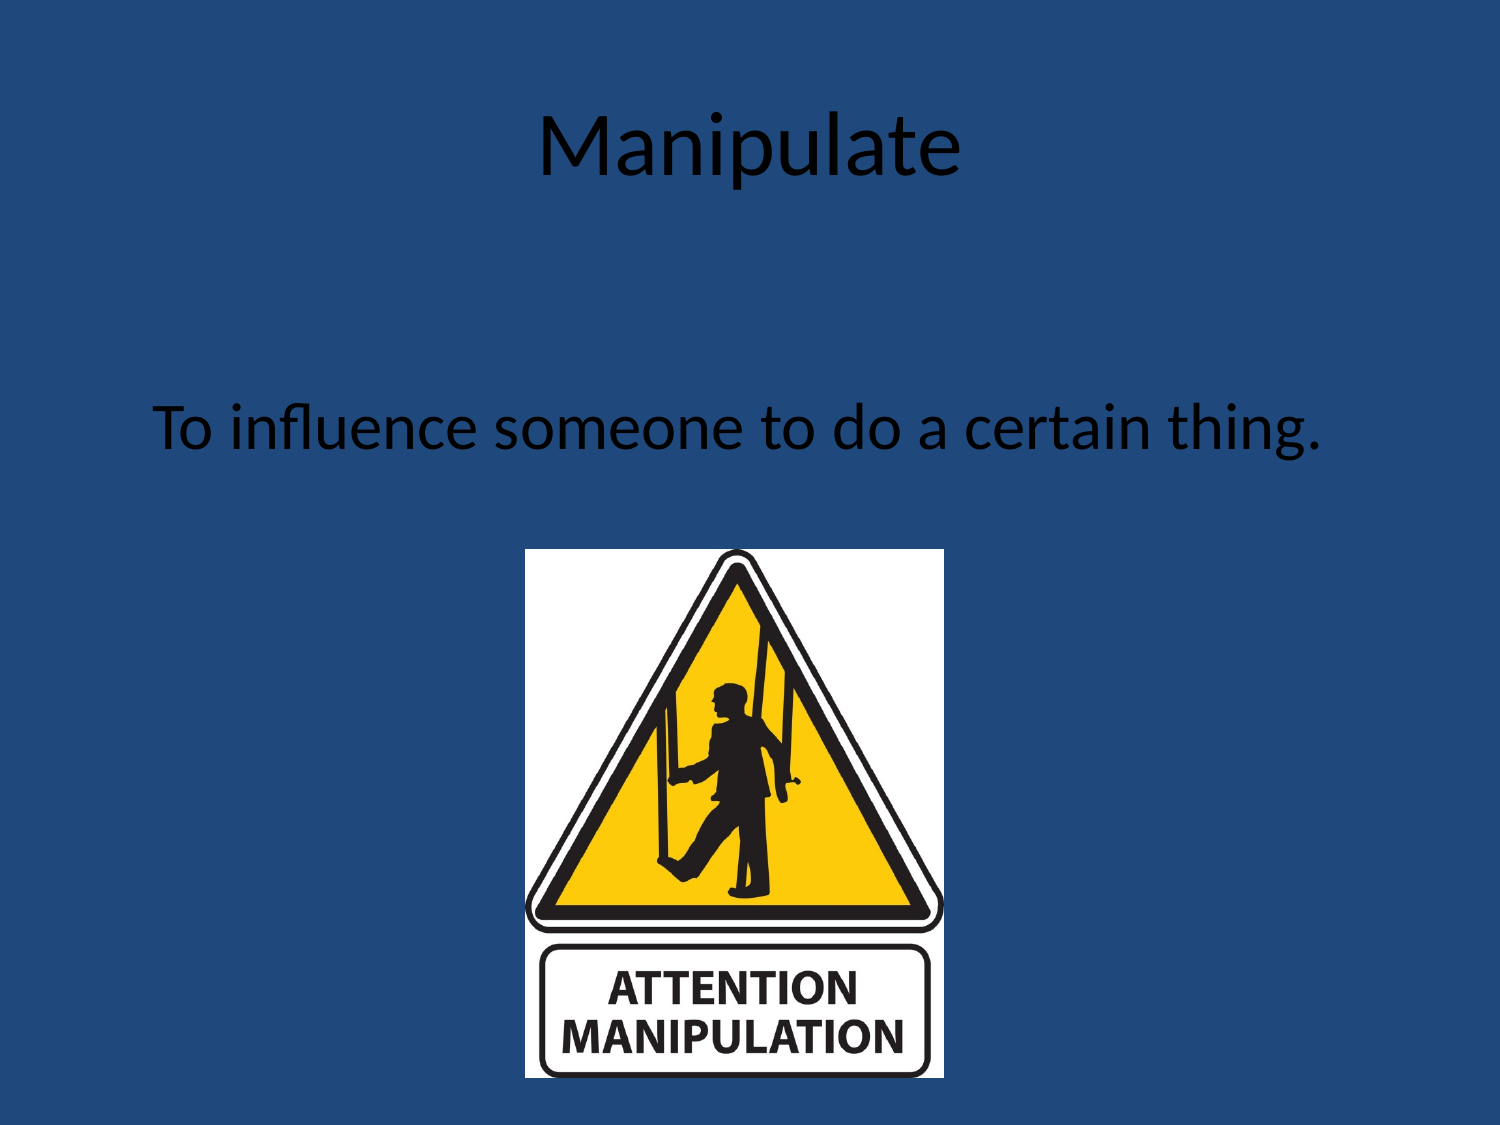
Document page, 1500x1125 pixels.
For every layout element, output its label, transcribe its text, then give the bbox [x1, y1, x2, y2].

list To influence someone to do a certain thing. [137, 375, 1363, 525]
title Manipulate [75, 45, 1425, 233]
picture [524, 549, 944, 1078]
